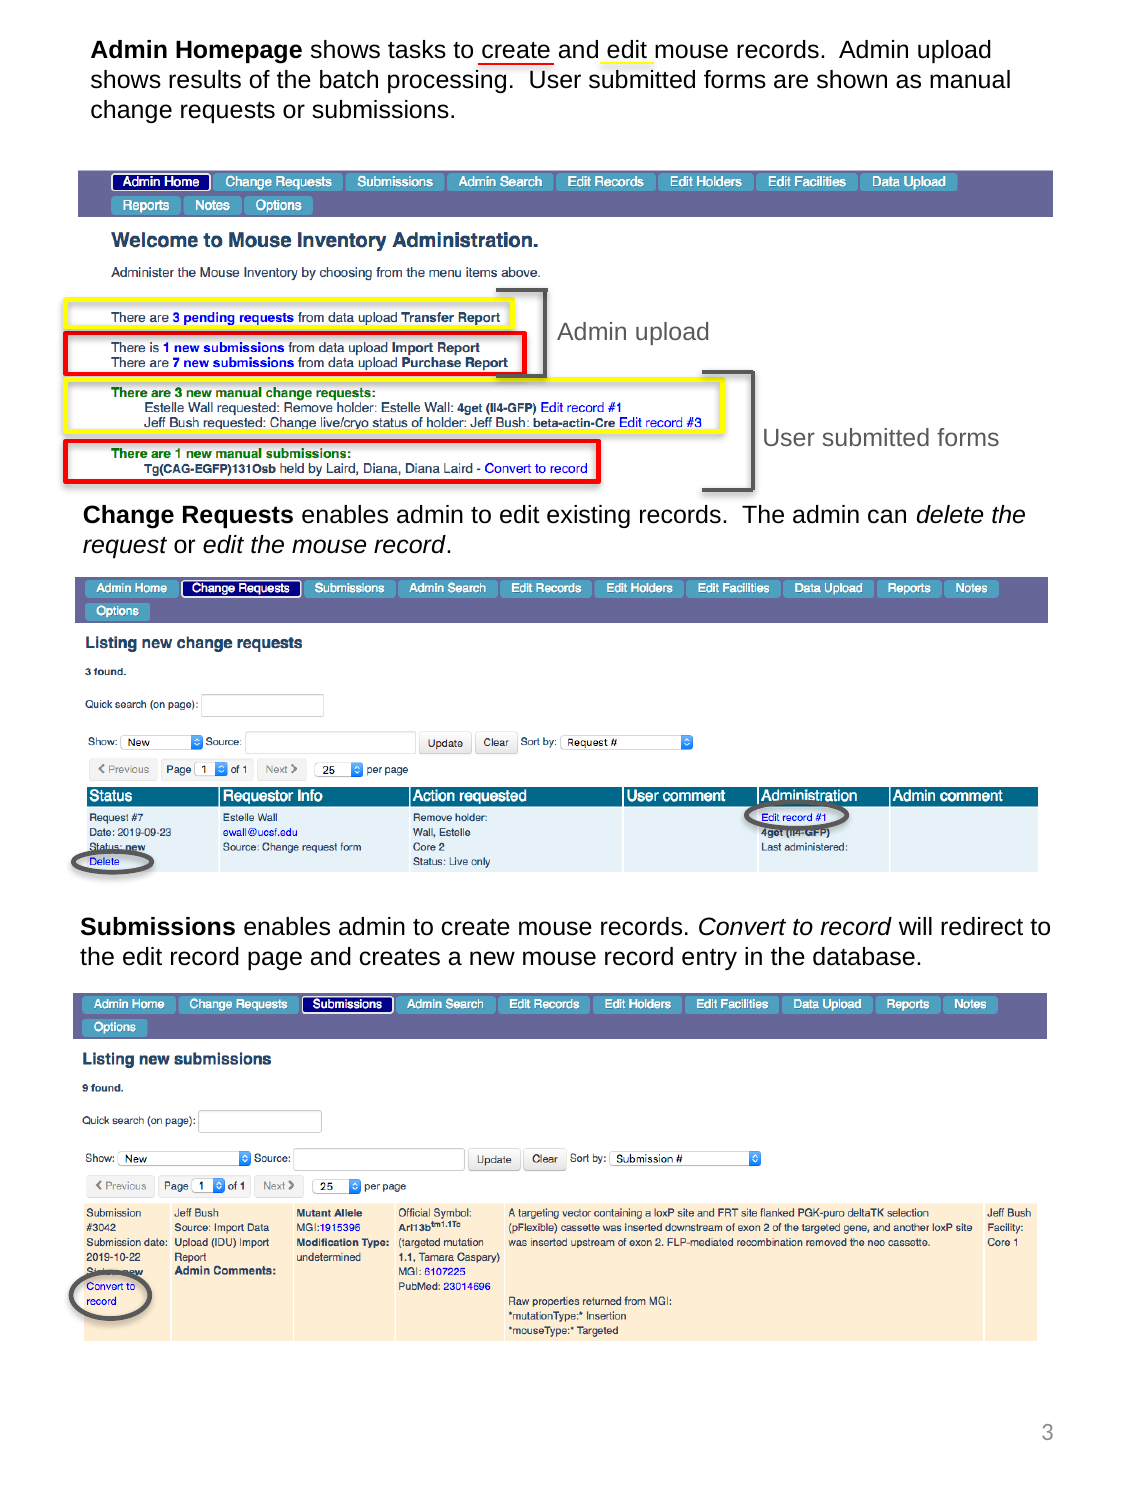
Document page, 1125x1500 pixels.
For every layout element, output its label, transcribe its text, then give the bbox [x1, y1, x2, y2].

picture [75, 576, 1049, 873]
picture [72, 993, 1047, 1346]
picture [44, 155, 1087, 492]
text_box Change Requests enables admin to edit existing records. The admin can delete the request or edit the mouse record. [68, 491, 1115, 567]
text_box Admin Homepage shows tasks to create and edit mouse records. Admin upload shows results of the batch processing. User submitted forms are shown as manual change requests or submissions. [75, 26, 1048, 153]
text_box Submissions enables admin to create mouse records. Convert to record will redirect to the edit record page and creates a new mouse record entry in the database. [65, 902, 1070, 978]
slide_number 3 [806, 1390, 1069, 1471]
